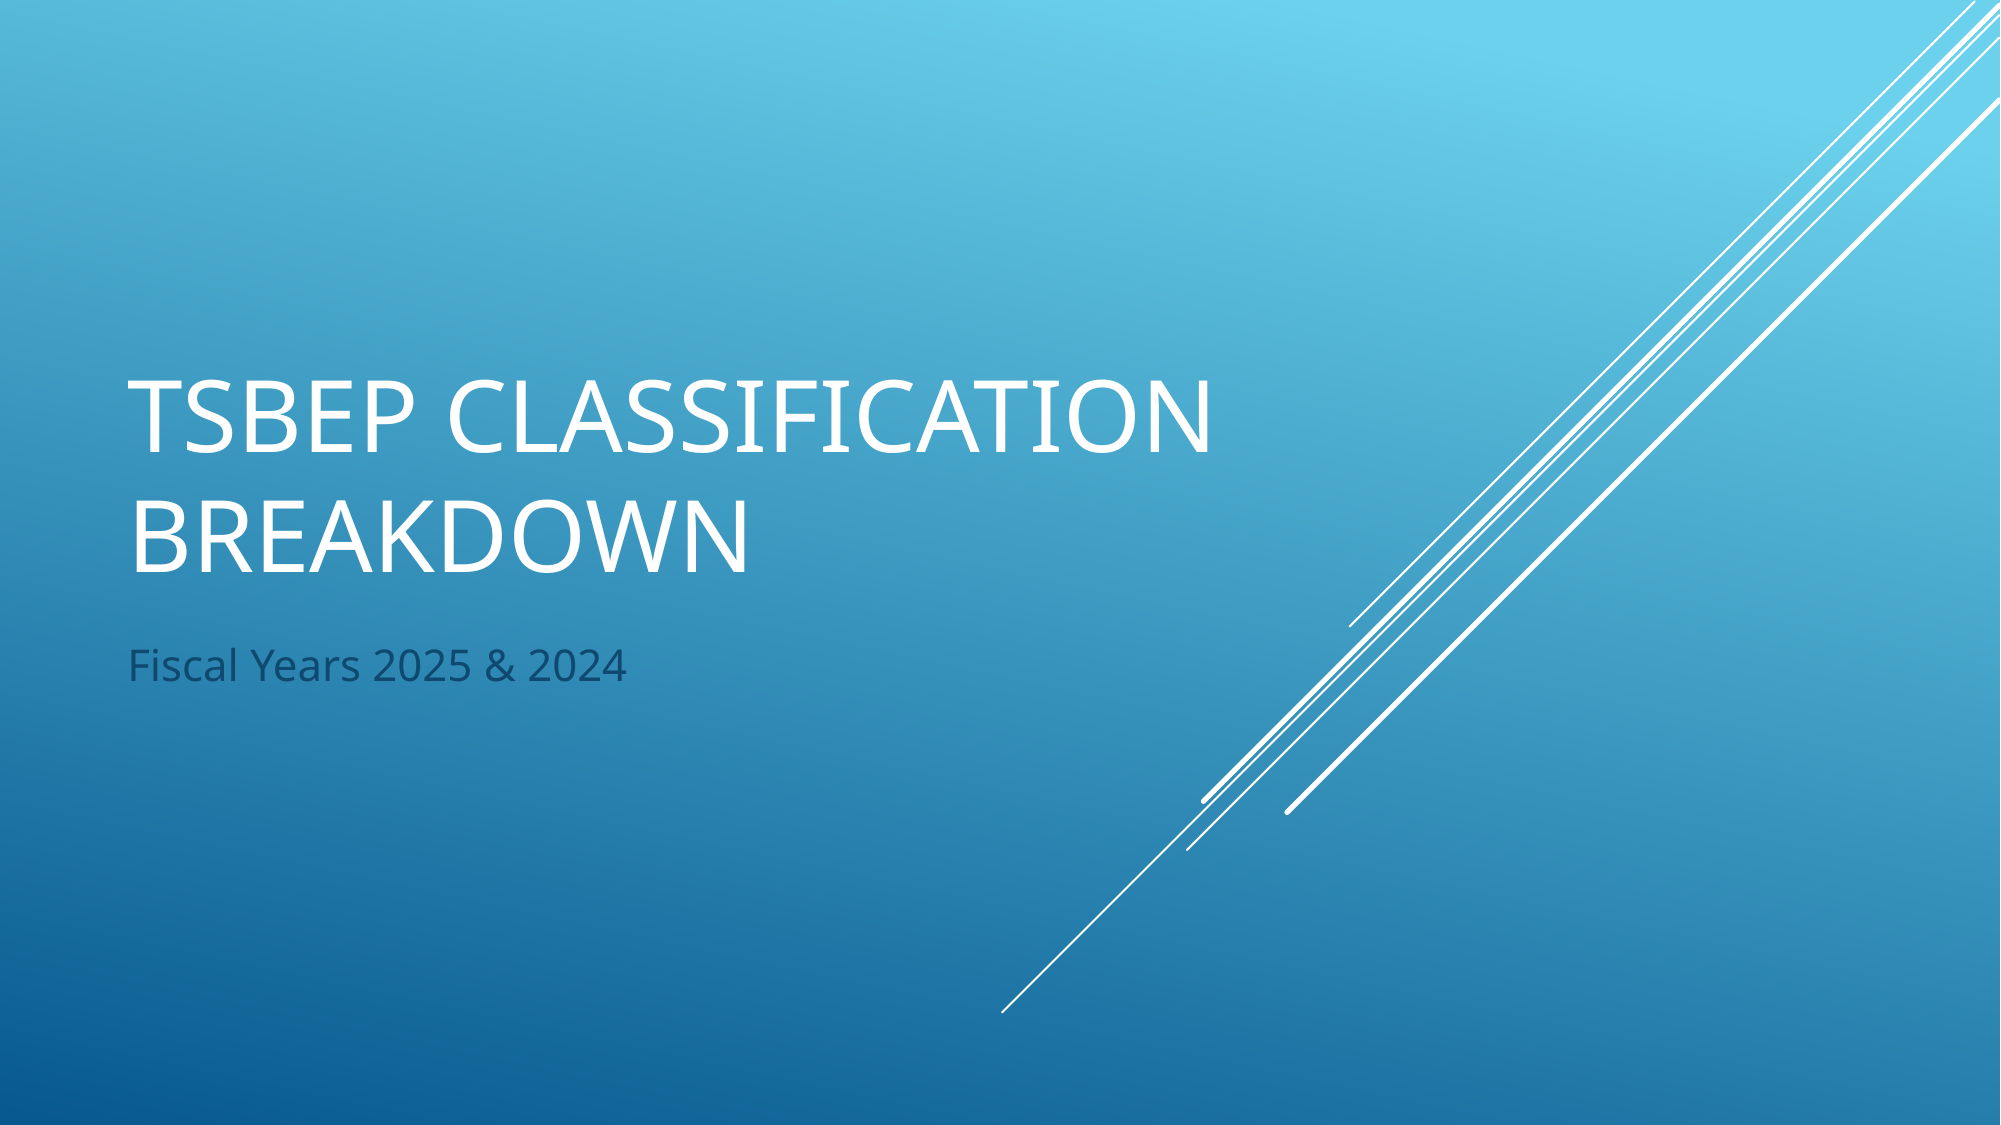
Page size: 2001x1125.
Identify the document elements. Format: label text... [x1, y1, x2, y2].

title TSBEP Classification Breakdown [112, 112, 1425, 600]
subtitle Fiscal Years 2025 & 2024 [112, 630, 1163, 950]
